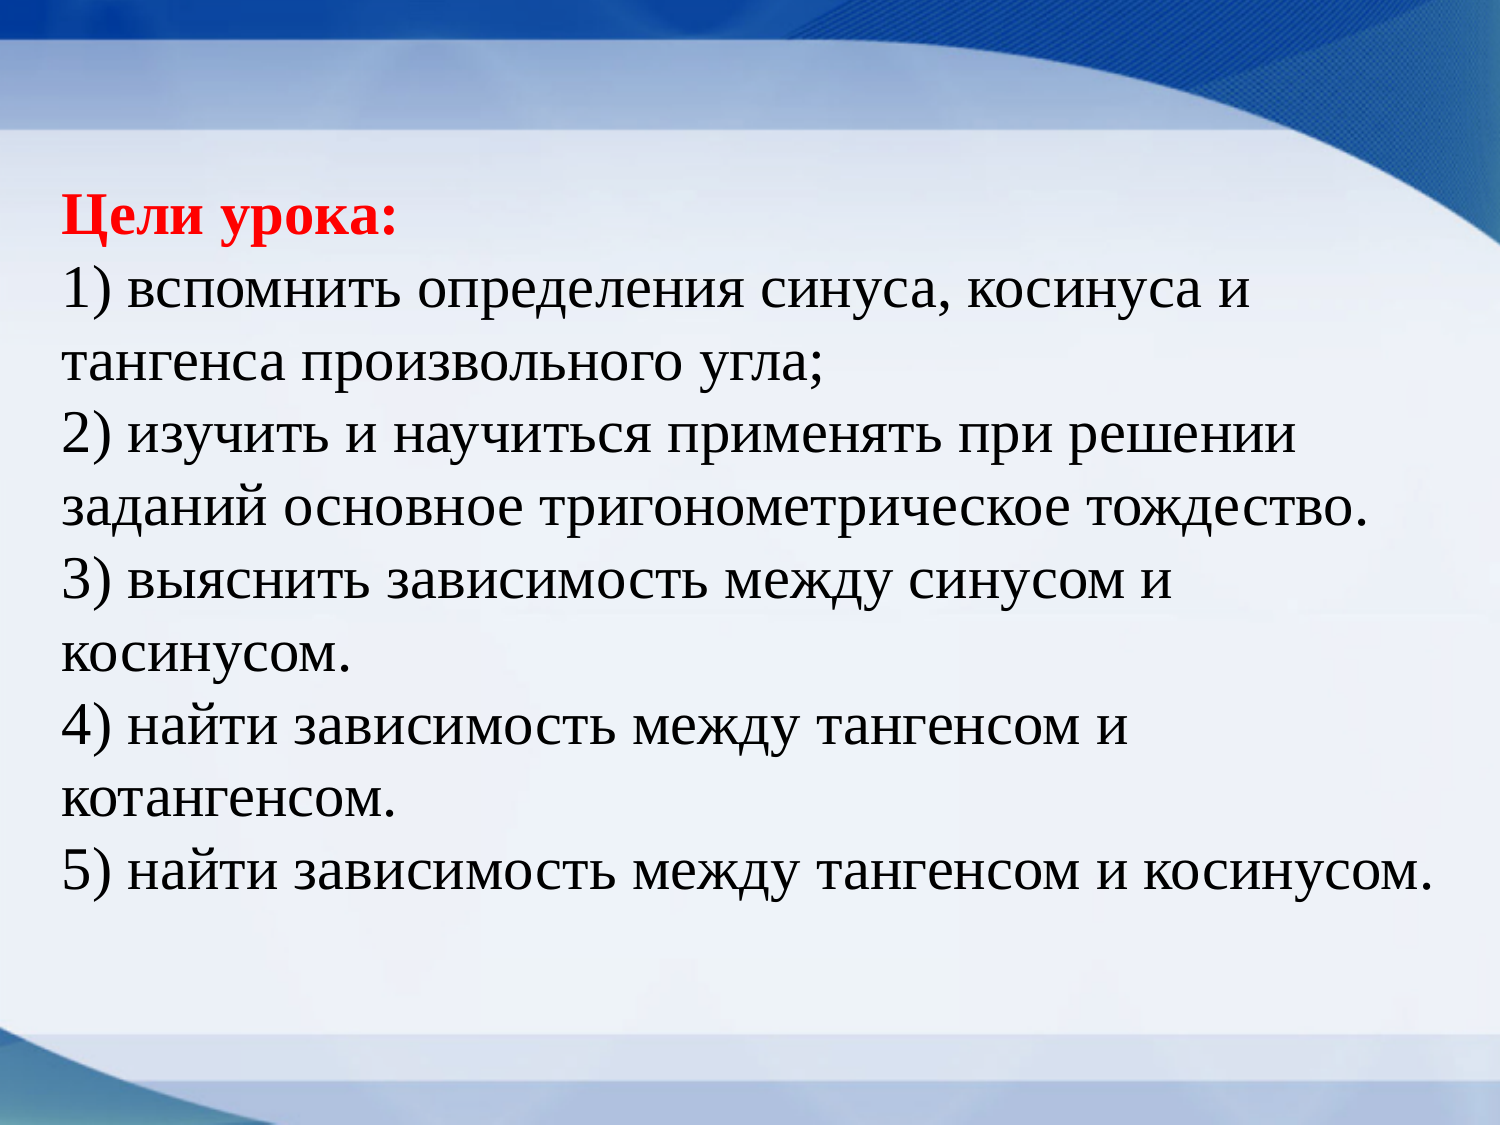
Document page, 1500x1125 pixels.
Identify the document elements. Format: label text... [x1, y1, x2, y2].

title Цели урока: 1) вспомнить определения синуса, косинуса и тангенса произвольного угла; 2) изучить и научиться применять при решении заданий основное тригонометрическое тождество. 3) выяснить зависимость между синусом и косинусом. 4) найти зависимость между тангенсом и котангенсом. 5) найти зависимость между тангенсом и косинусом. [46, 128, 1454, 1020]
picture [0, 0, 1500, 1125]
